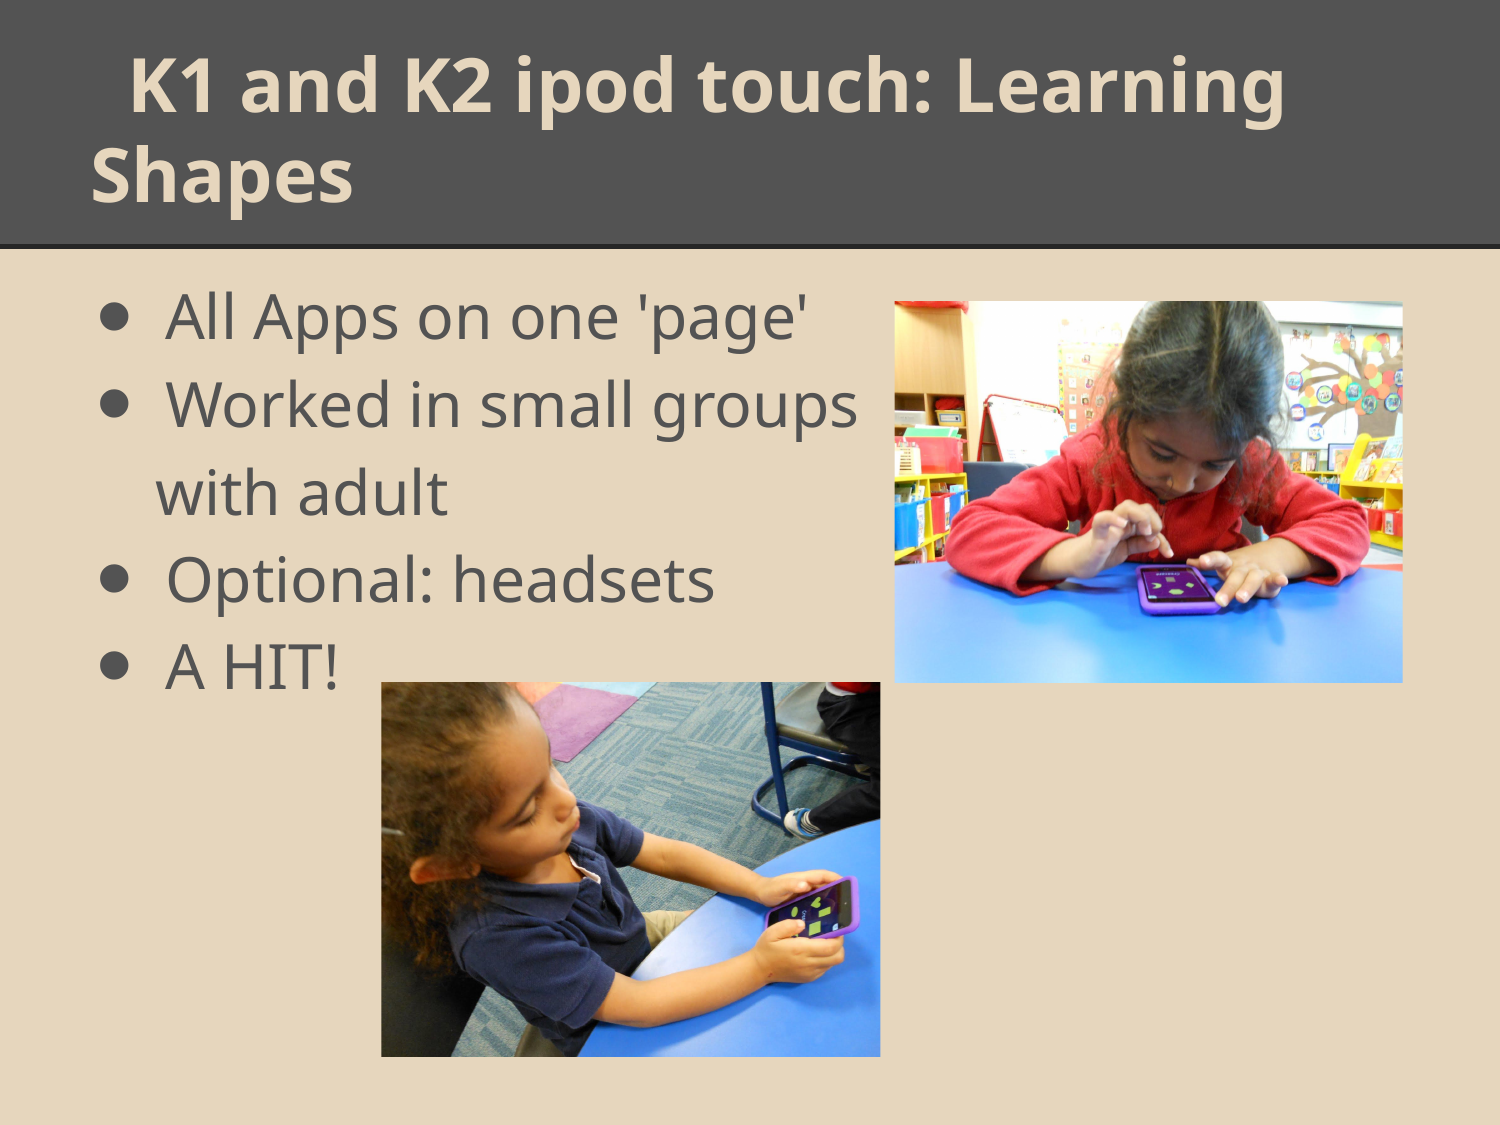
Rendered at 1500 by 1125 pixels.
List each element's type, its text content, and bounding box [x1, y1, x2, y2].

text_box [381, 682, 881, 1057]
title K1 and K2 ipod touch: Learning Shapes [75, 14, 1425, 233]
list All Apps on one 'page' Worked in small groups with adult Optional: headsets A HIT! [75, 262, 1425, 931]
text_box [894, 301, 1403, 683]
